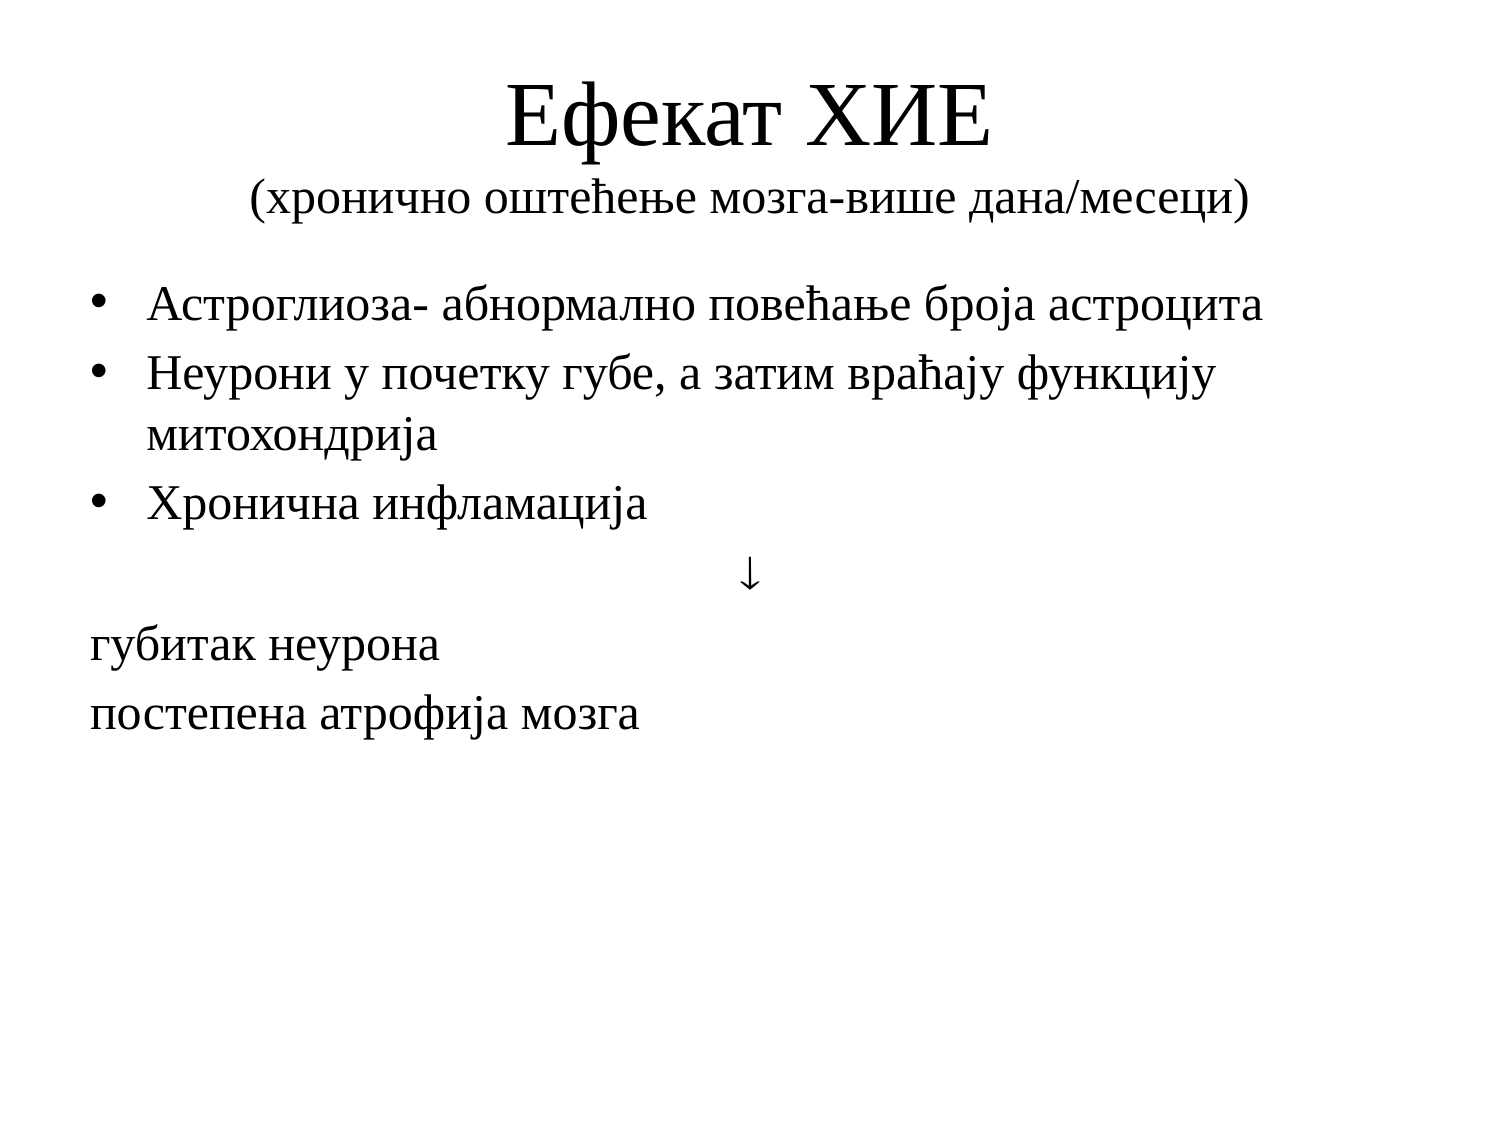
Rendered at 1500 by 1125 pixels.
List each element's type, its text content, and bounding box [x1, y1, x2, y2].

title Ефекат ХИЕ (хронично оштећење мозга-више дана/месеци) [75, 45, 1425, 233]
list Астроглиоза- абнормално повећање броја астроцита Неурони у почетку губе, а затим враћају функцију митохондрија Хронична инфламација  губитак неурона постепена атрофија мозга [75, 262, 1425, 1005]
